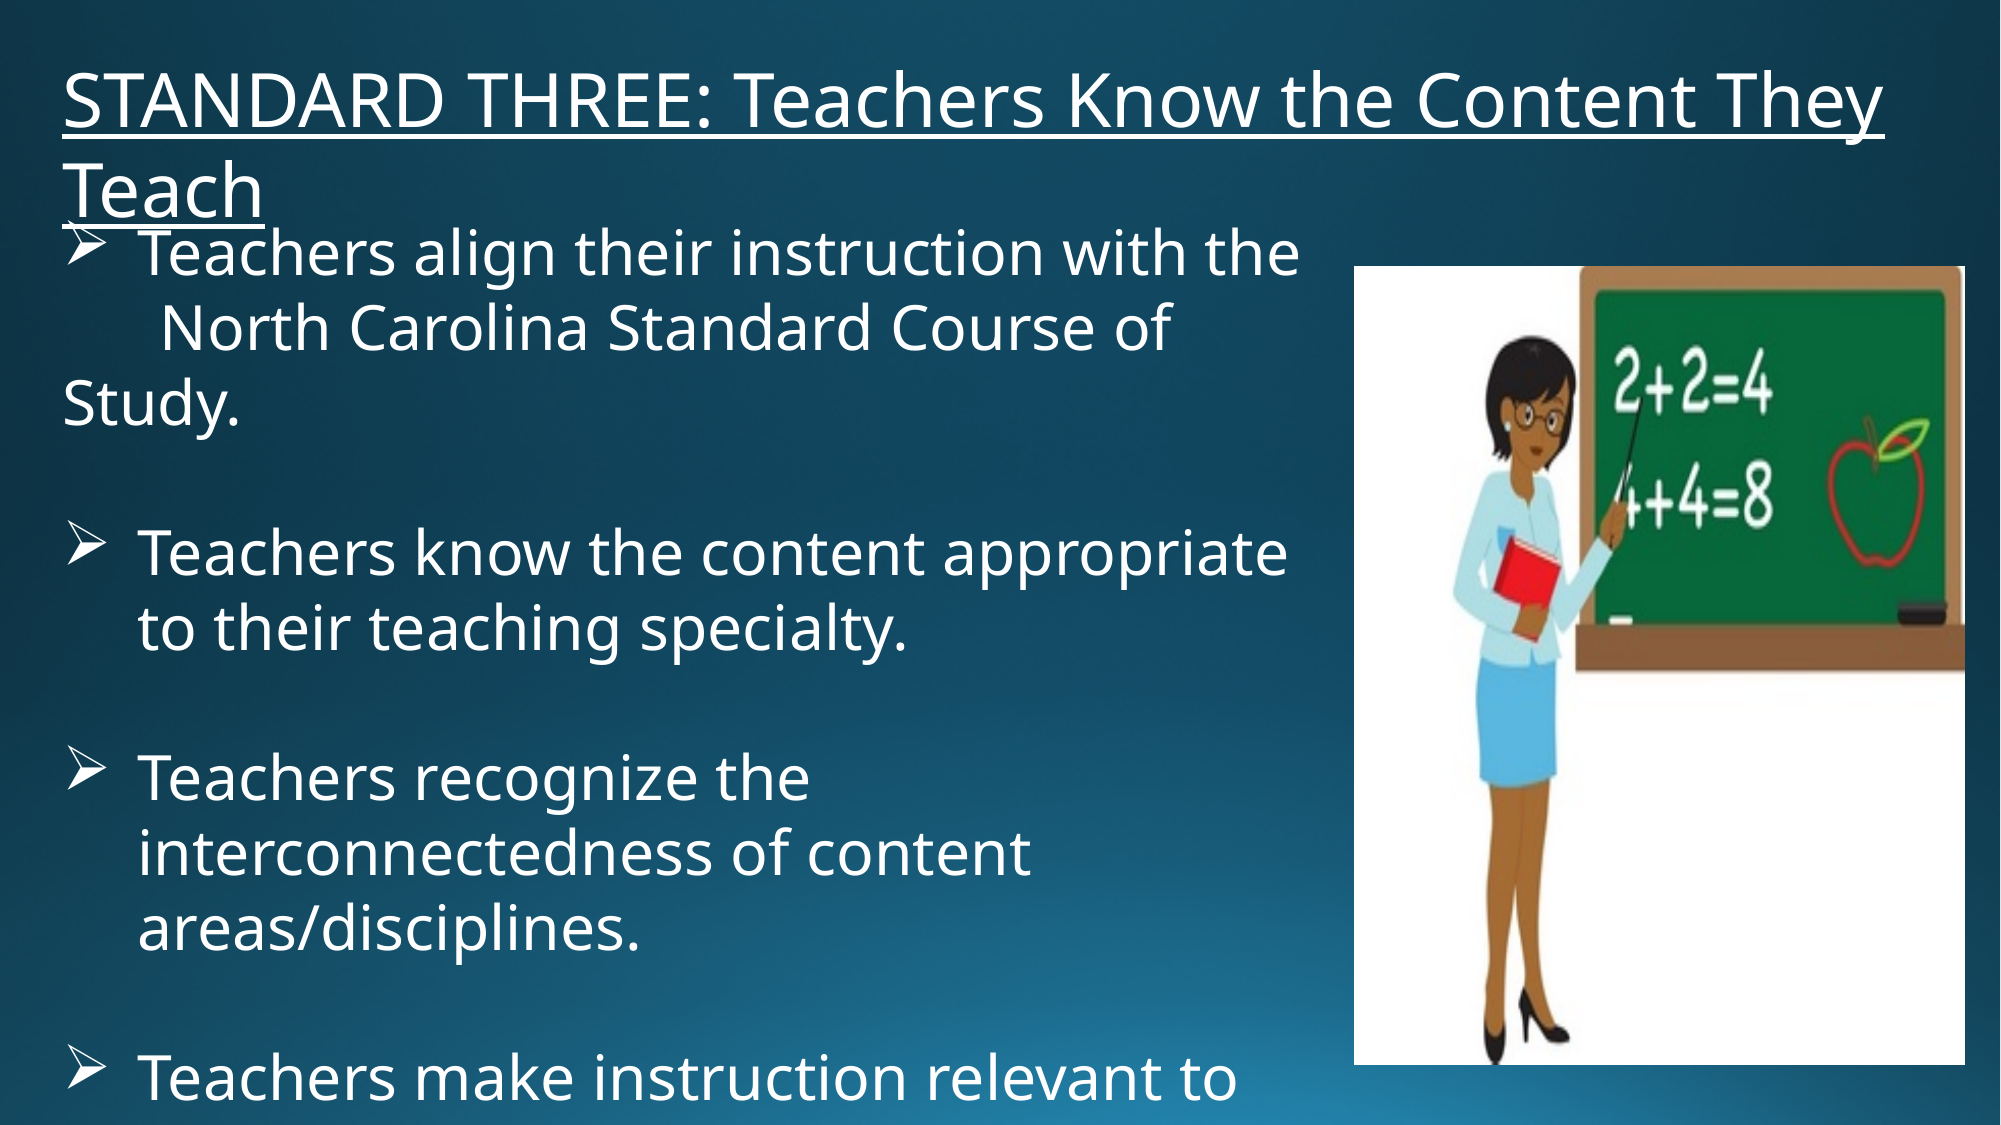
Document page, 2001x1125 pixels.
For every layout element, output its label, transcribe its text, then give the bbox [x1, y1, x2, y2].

picture [0, 0, 2001, 1125]
text_box Teachers align their instruction with the North Carolina Standard Course of Study. Teachers know the content appropriate to their teaching specialty. Teachers recognize the interconnectedness of content areas/disciplines. Teachers make instruction relevant to students. [47, 206, 1355, 1125]
text_box STANDARD THREE: Teachers Know the Content They Teach [47, 45, 1931, 241]
